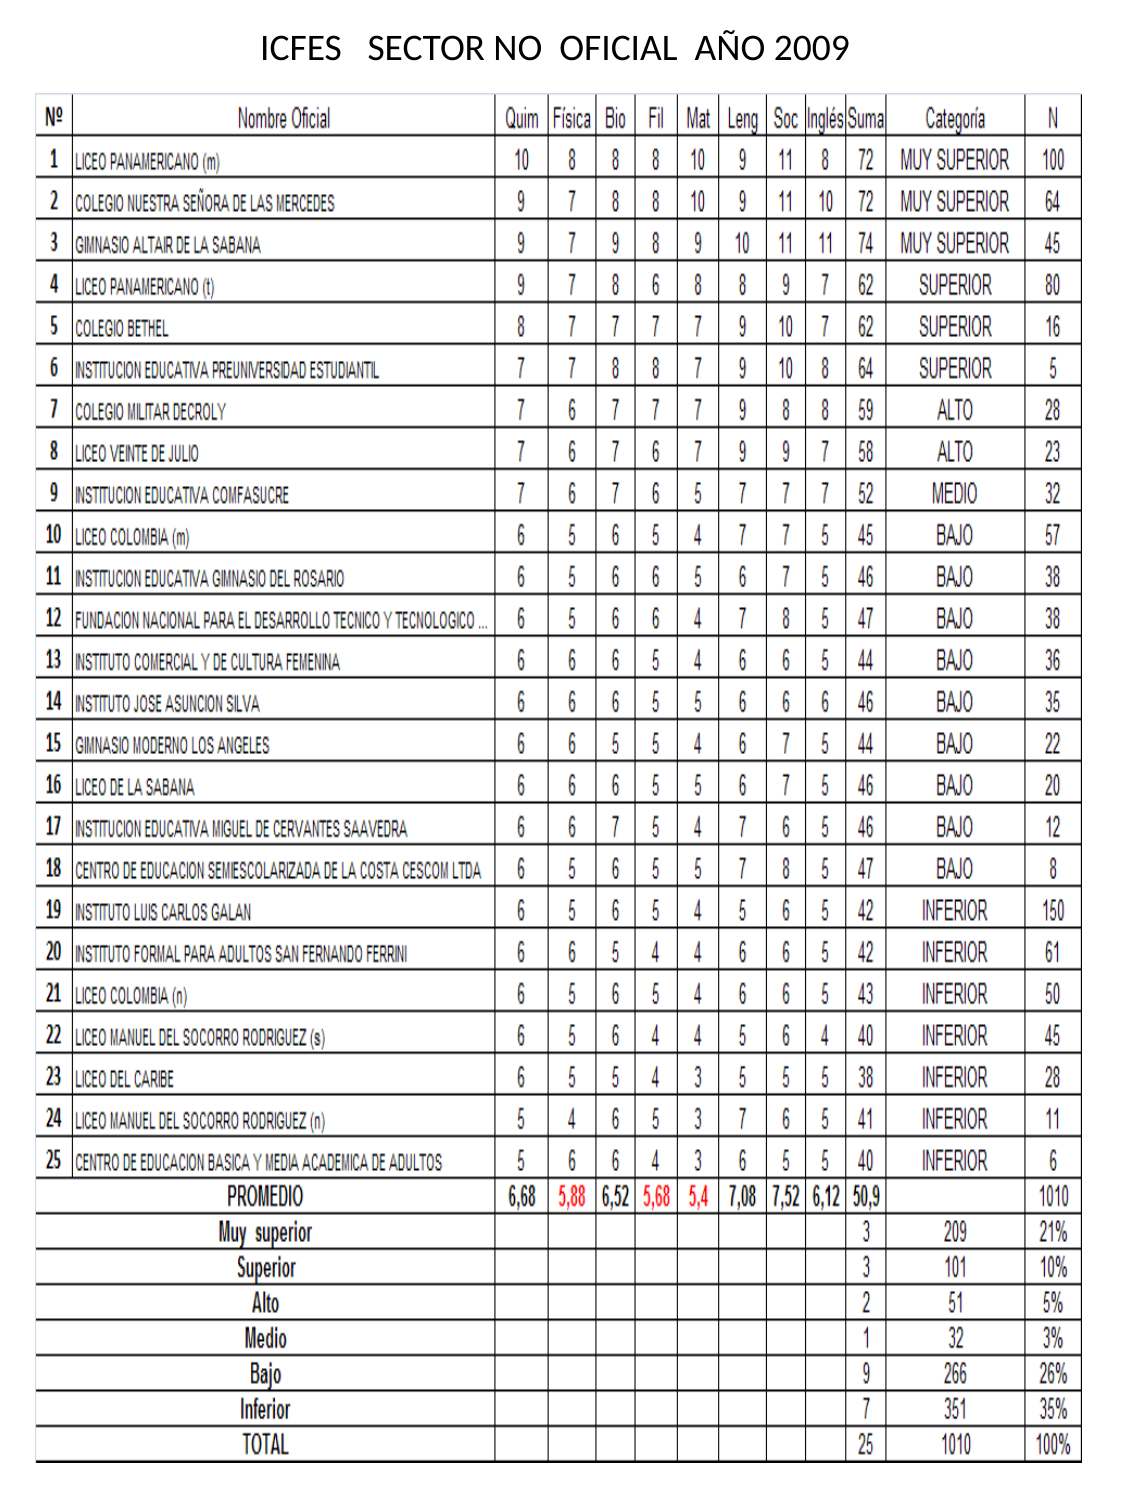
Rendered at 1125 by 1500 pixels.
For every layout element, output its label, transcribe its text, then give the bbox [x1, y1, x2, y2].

text_box ICFES SECTOR NO OFICIAL AÑO 2009 [38, 15, 1082, 76]
picture [34, 93, 1082, 1463]
